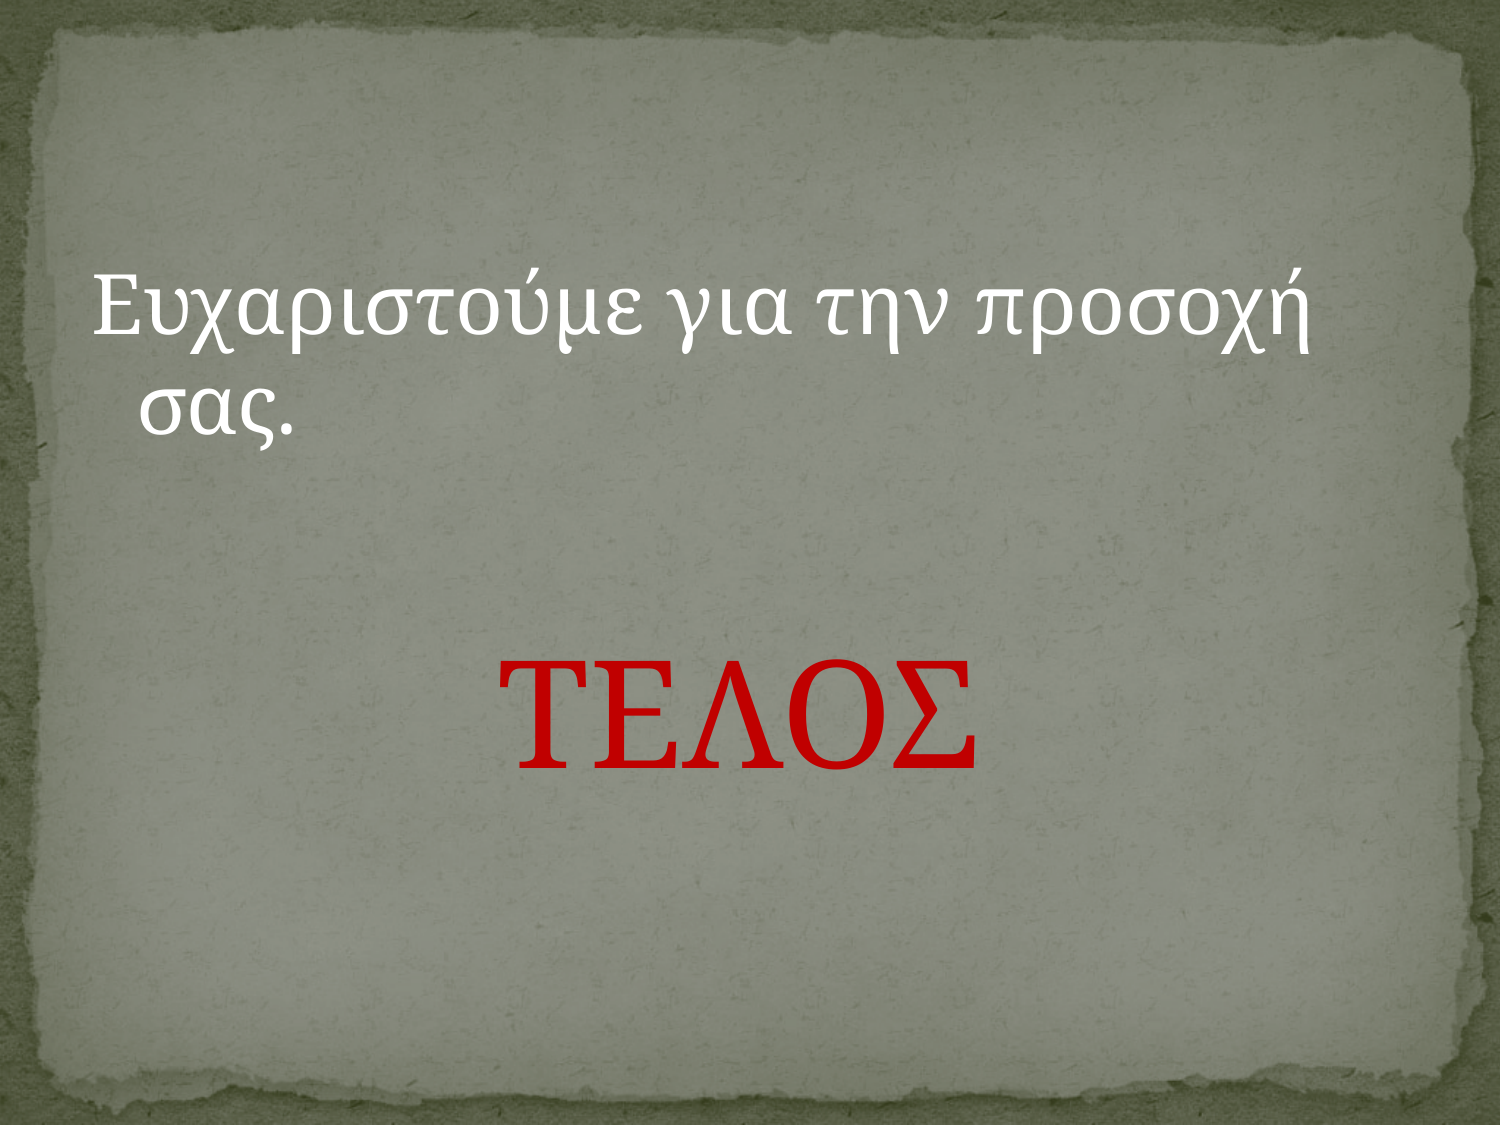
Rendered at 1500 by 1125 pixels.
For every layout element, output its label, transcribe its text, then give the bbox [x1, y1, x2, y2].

list Ευχαριστούμε για την προσοχή σας. ΤΕΛΟΣ [76, 243, 1427, 994]
